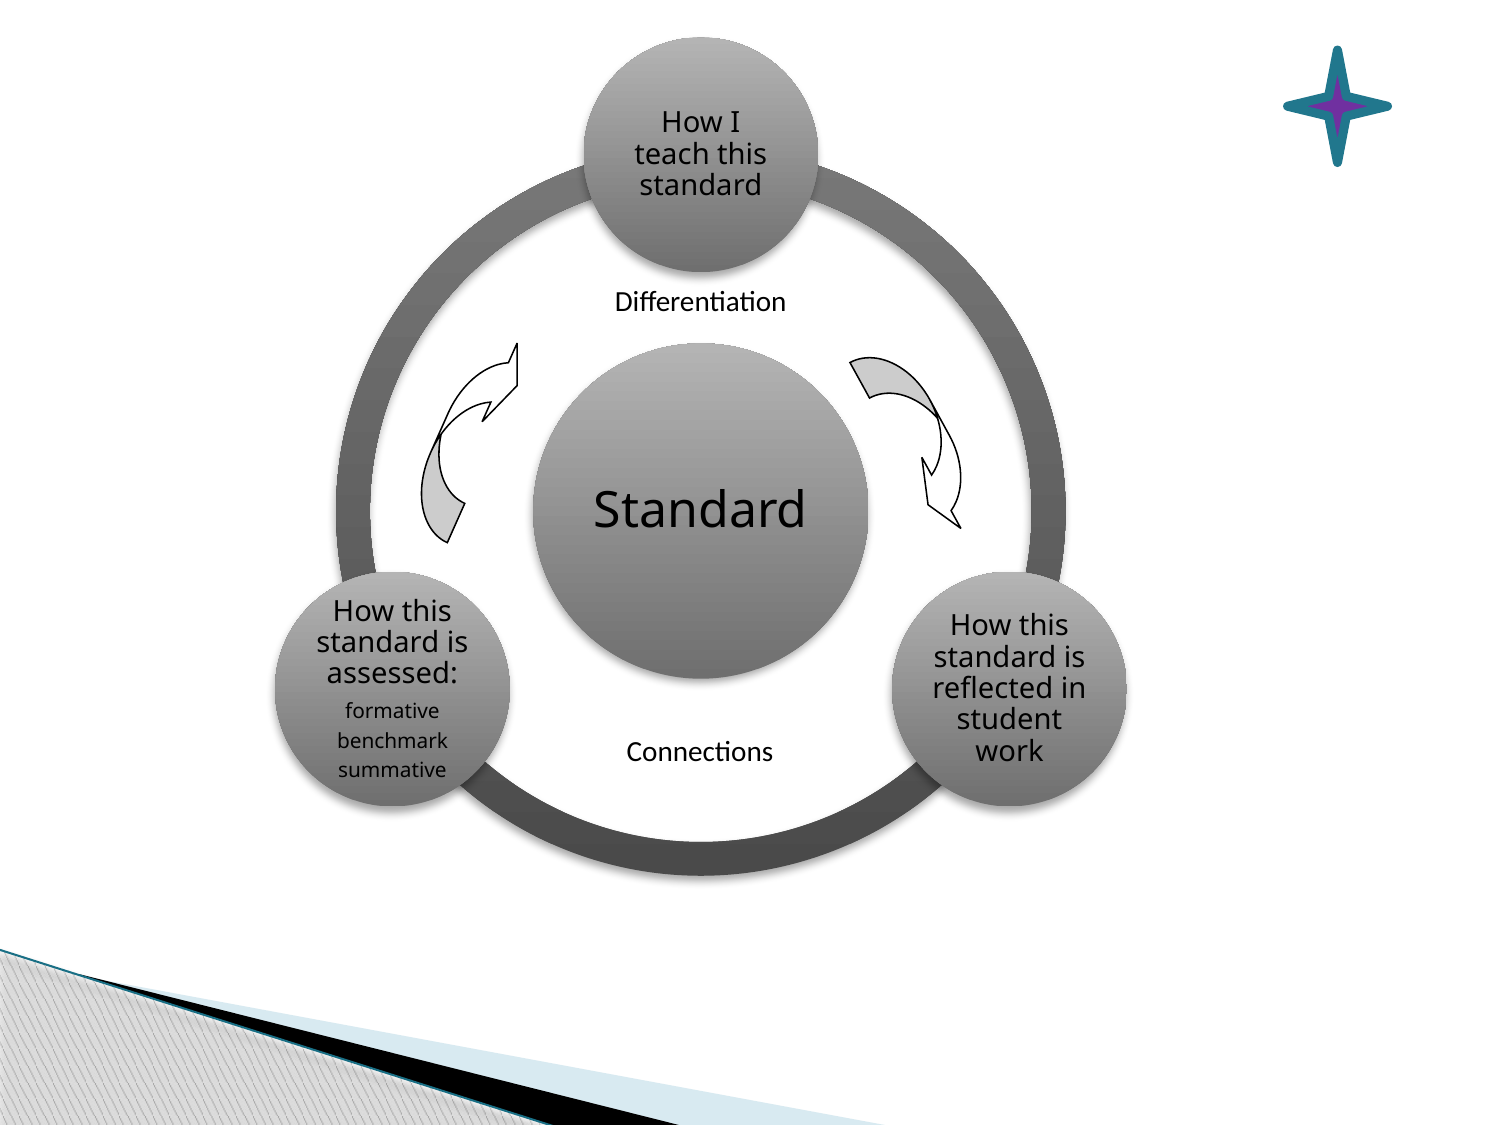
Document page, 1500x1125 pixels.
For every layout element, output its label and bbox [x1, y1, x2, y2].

text_box [1283, 45, 1393, 168]
text_box [274, 37, 1127, 876]
